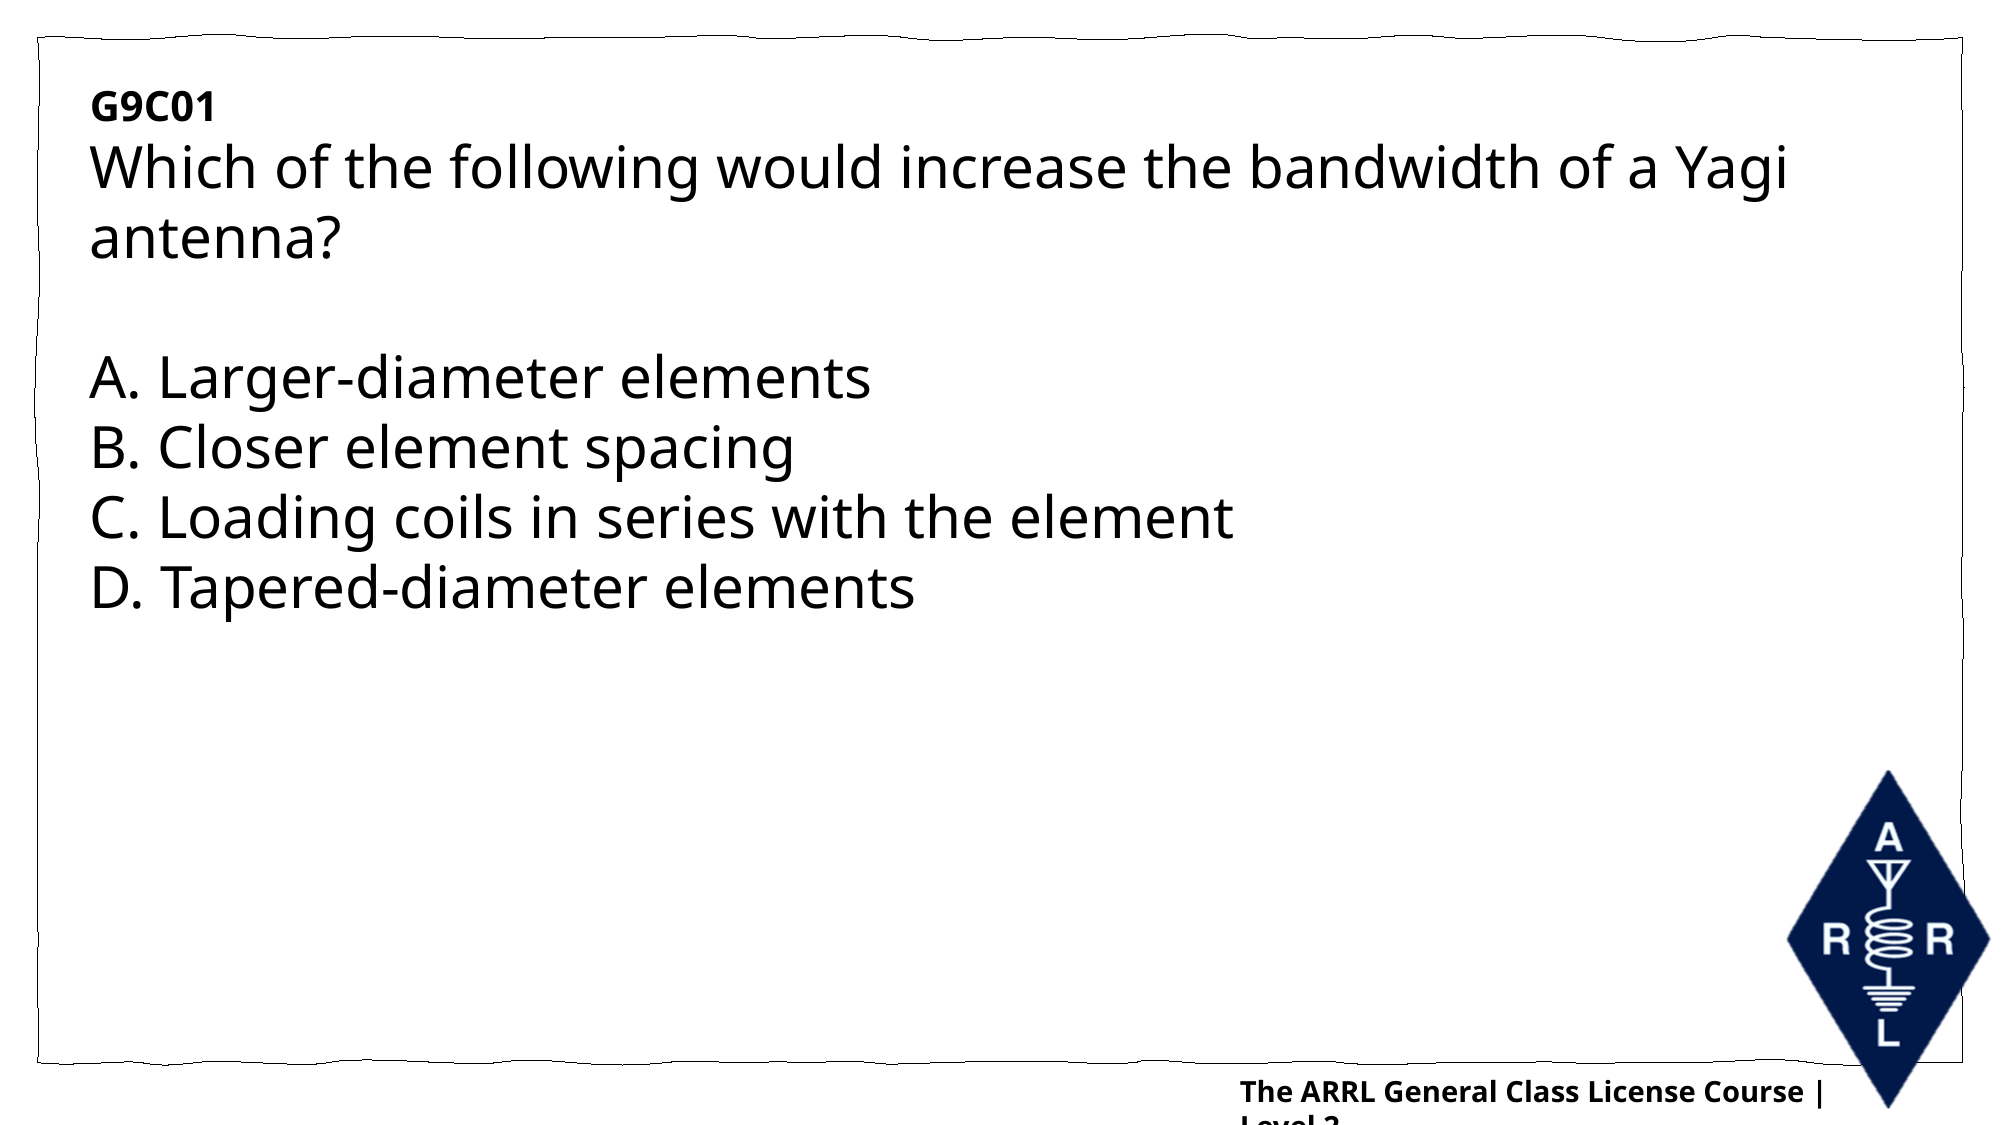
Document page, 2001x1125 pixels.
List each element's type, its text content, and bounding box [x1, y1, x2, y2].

text_box G9C01 Which of the following would increase the bandwidth of a Yagi antenna? A. Larger-diameter elements B. Closer element spacing C. Loading coils in series with the element D. Tapered-diameter elements [75, 72, 1850, 628]
picture [1773, 752, 1999, 1125]
